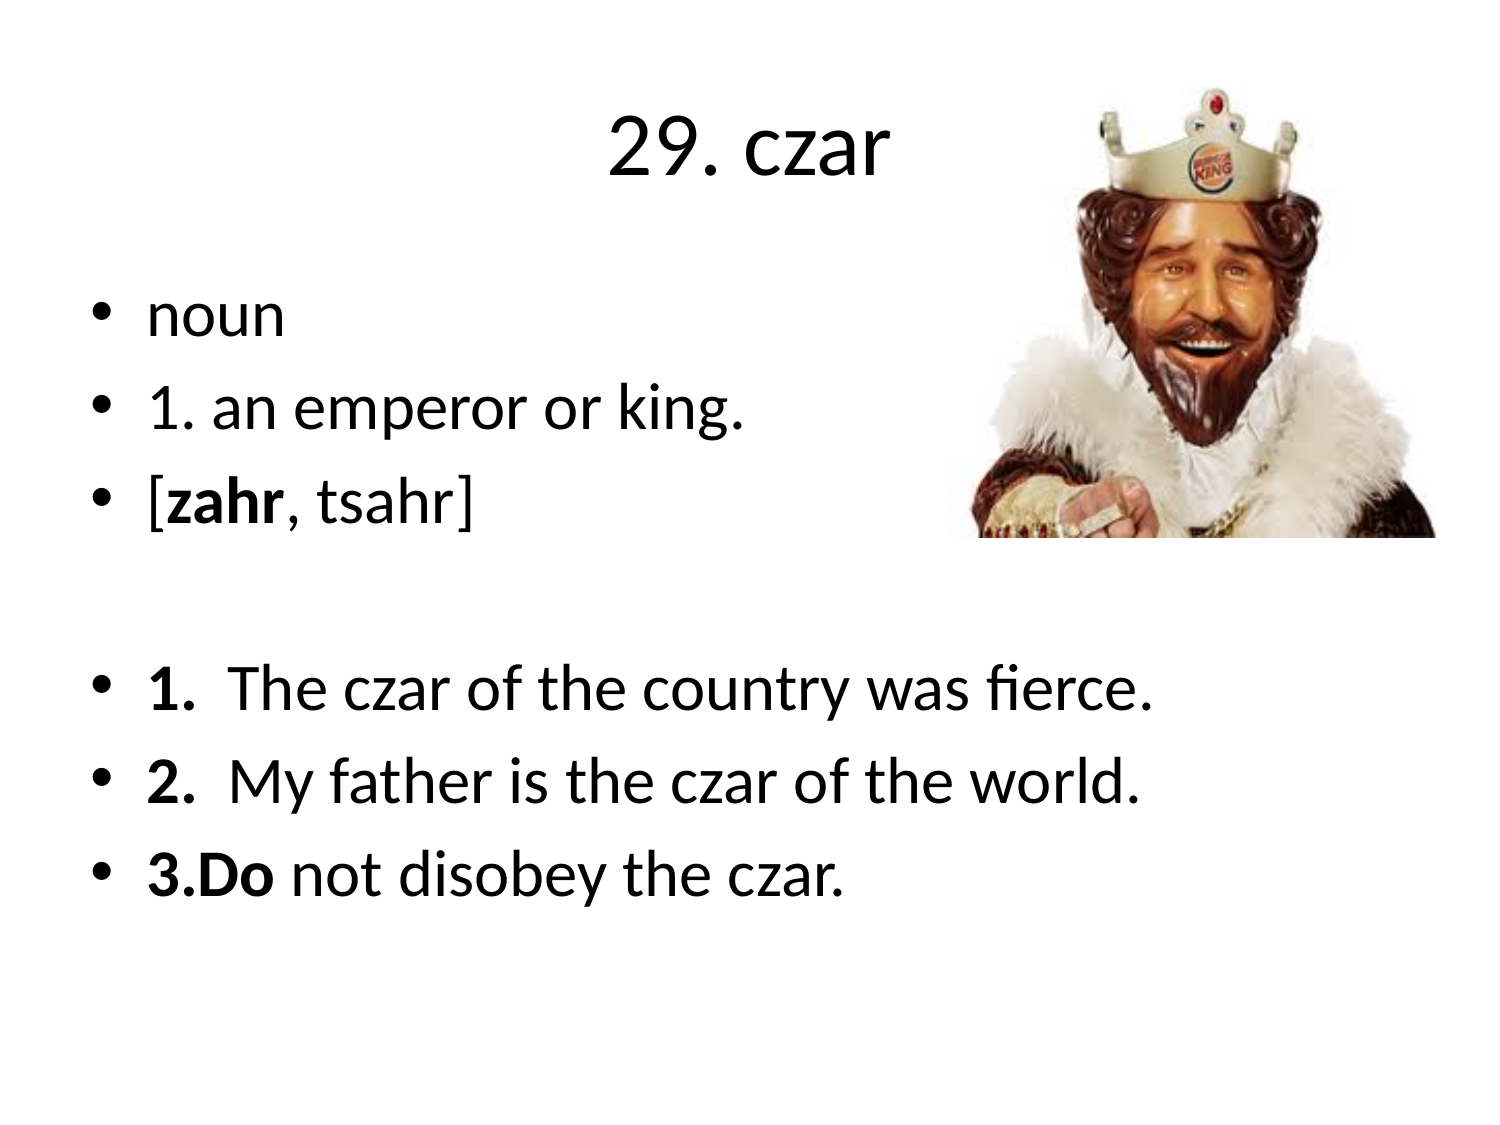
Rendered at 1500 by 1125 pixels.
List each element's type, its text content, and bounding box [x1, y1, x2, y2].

title 29. czar [74, 44, 1426, 233]
list noun 1. an emperor or king. [zahr, tsahr] 1. The czar of the country was fierce. 2. My father is the czar of the world. 3.Do not disobey the czar. [74, 262, 1426, 1006]
picture [949, 87, 1438, 538]
